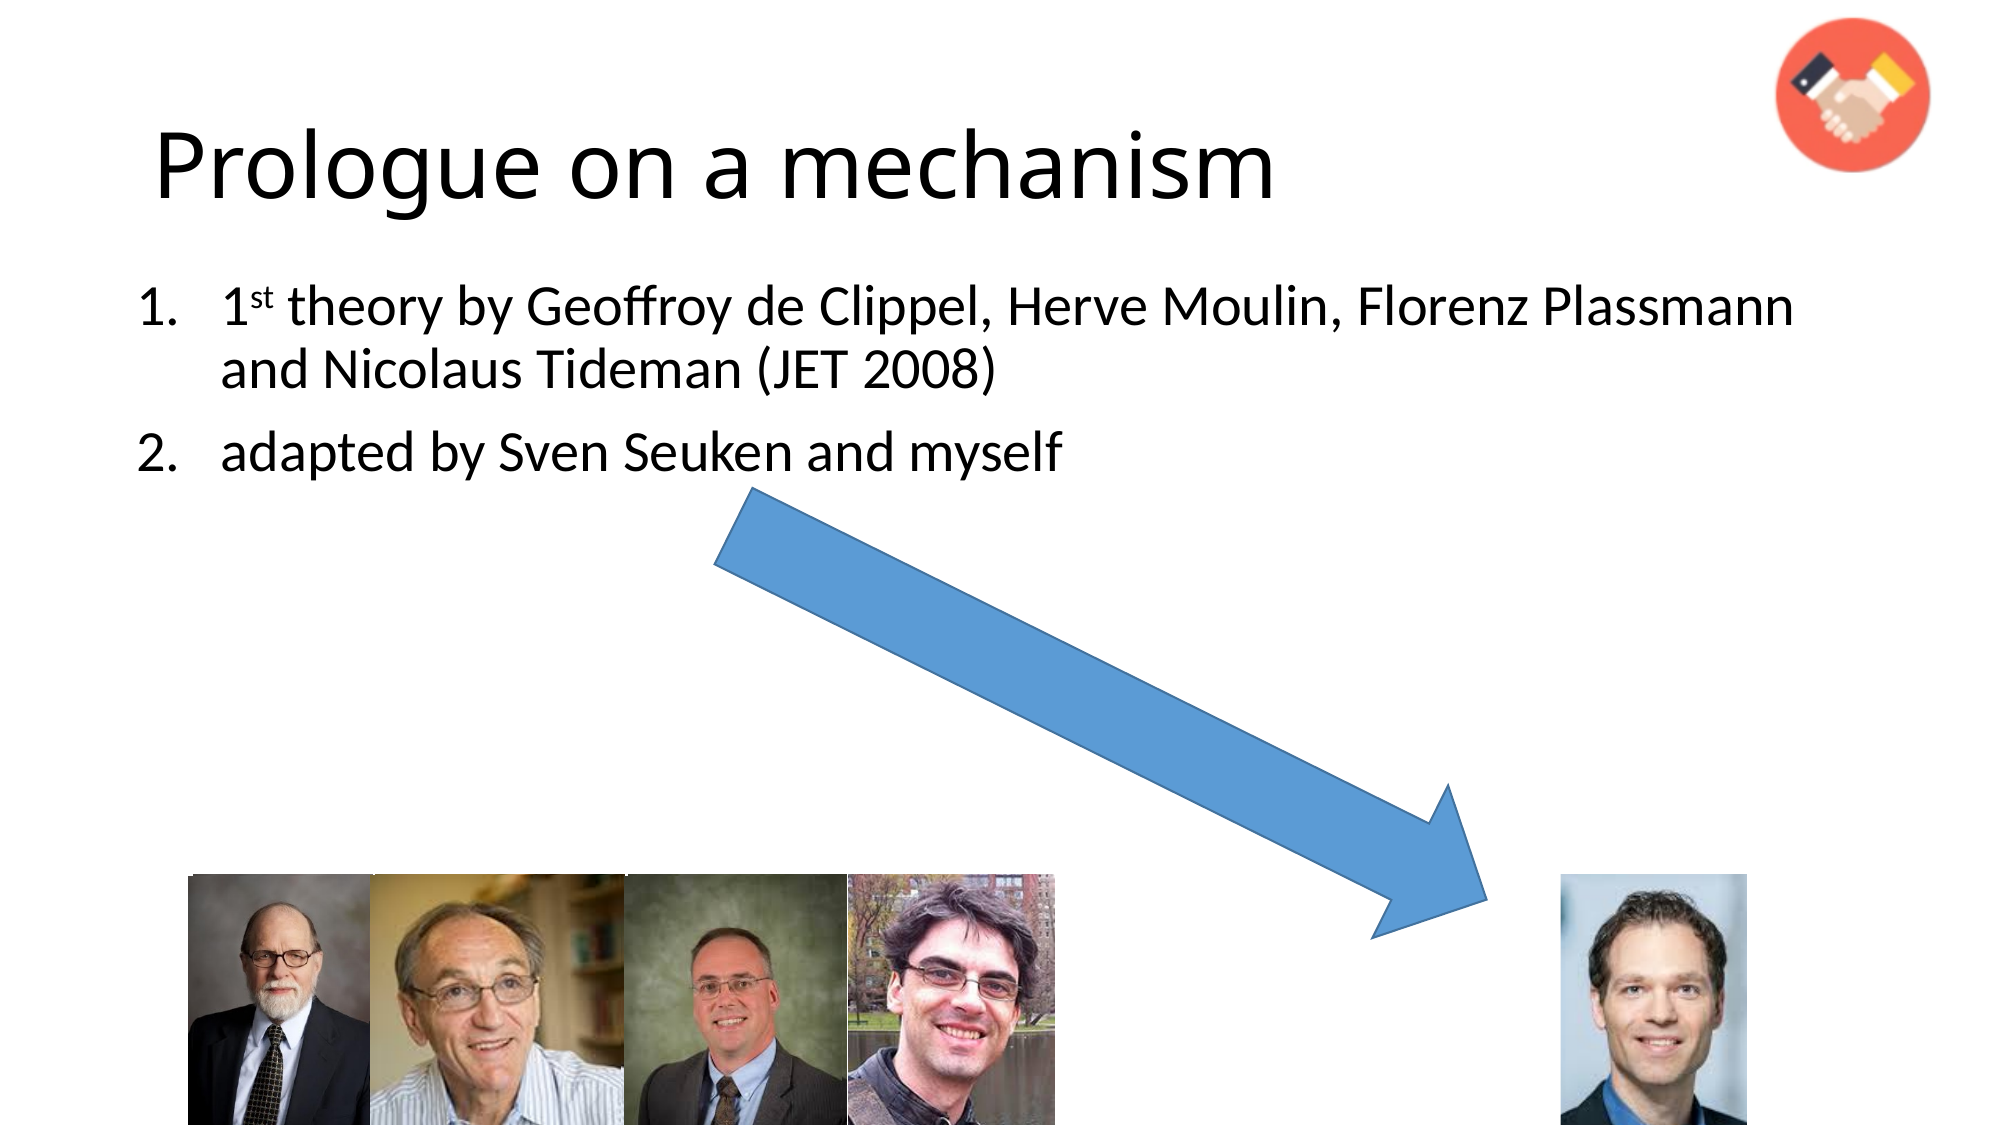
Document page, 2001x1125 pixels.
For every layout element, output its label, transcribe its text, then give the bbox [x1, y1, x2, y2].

picture [188, 874, 847, 1125]
text_box [713, 486, 1488, 940]
title Prologue on a mechanism [137, 59, 1863, 267]
list 1st theory by Geoffroy de Clippel, Herve Moulin, Florenz Plassmann and Nicolaus Tideman (JET 2008) adapted by Sven Seuken and myself [121, 267, 1864, 844]
picture [1560, 873, 1747, 1125]
picture [848, 874, 1055, 1125]
picture [1749, 8, 1954, 182]
